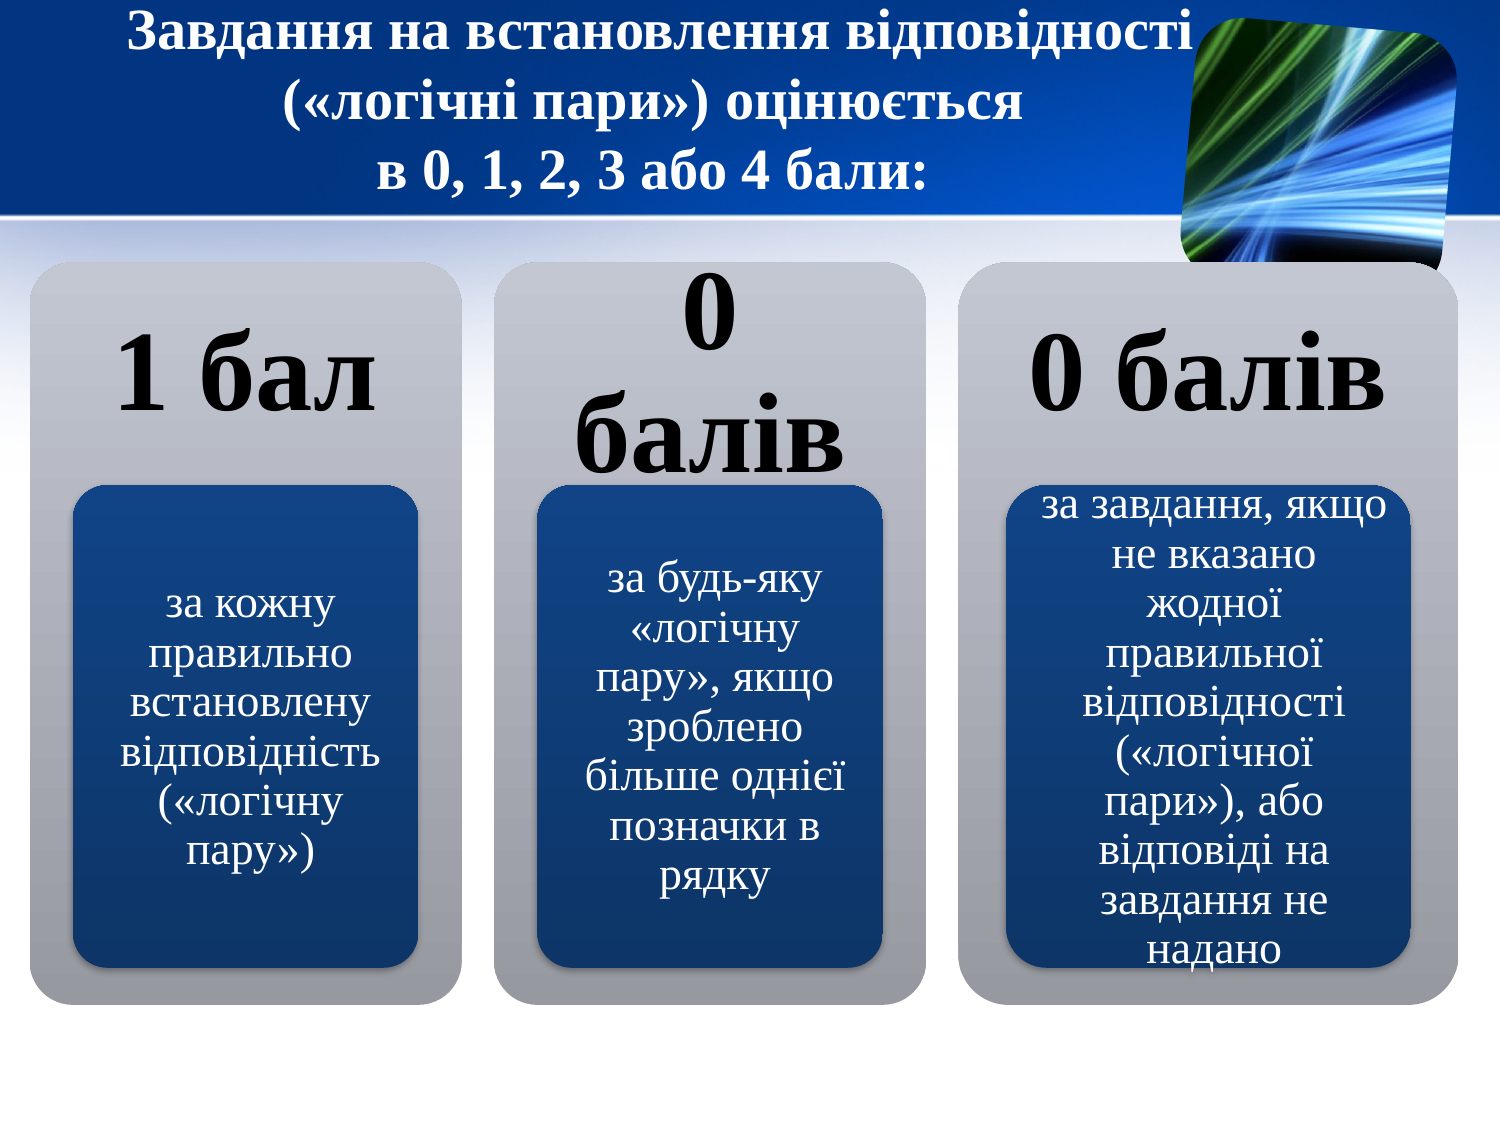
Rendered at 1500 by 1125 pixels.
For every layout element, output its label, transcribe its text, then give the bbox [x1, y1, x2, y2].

picture [0, 0, 1500, 1125]
title Завдання на встановлення відповідності («логічні пари») оцінюється в 0, 1, 2, 3 або 4 бали: [75, 0, 1247, 233]
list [29, 262, 1459, 1006]
